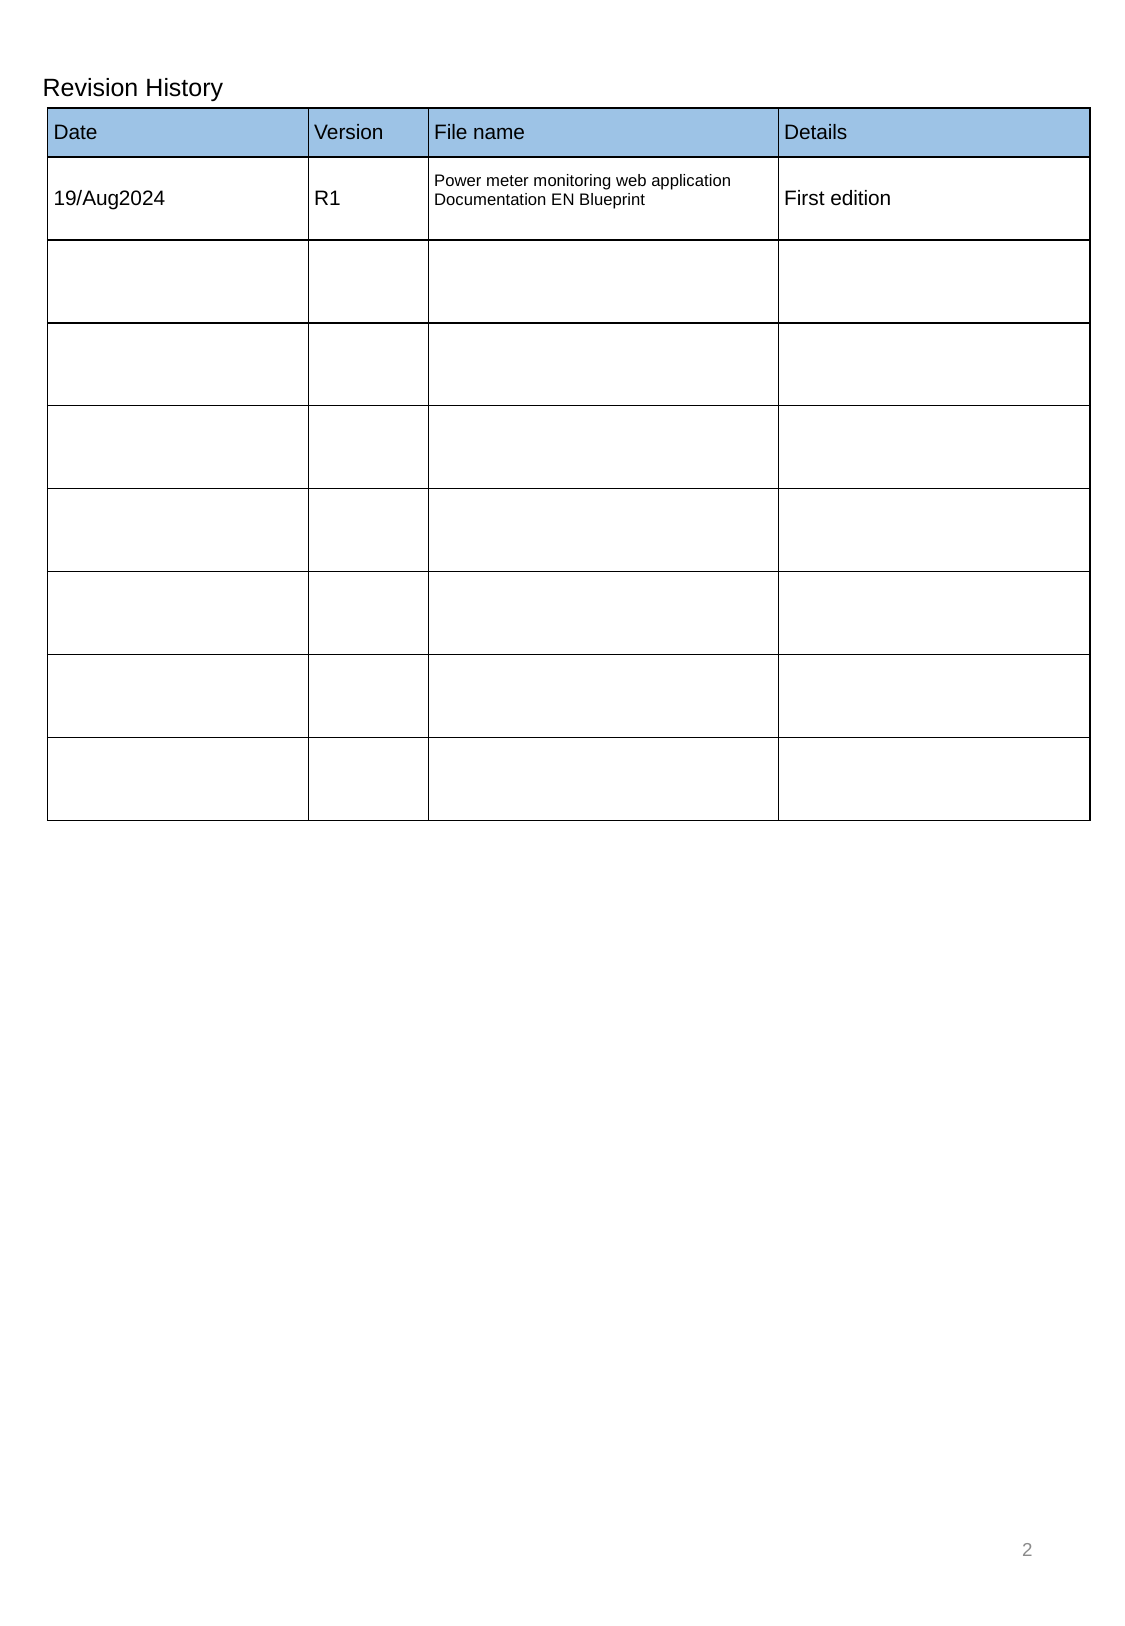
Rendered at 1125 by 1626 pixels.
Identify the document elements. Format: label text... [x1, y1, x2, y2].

table_cell [779, 241, 1089, 322]
table_cell [309, 324, 428, 405]
table_cell [309, 655, 428, 737]
text_box Revision History [18, 63, 253, 109]
table_cell [48, 241, 308, 322]
table_header Version [309, 109, 428, 156]
table_cell [309, 406, 428, 488]
table_cell [779, 406, 1089, 488]
table_cell [429, 241, 778, 322]
table_header File name [429, 109, 778, 156]
table_cell [429, 489, 778, 571]
table_cell [779, 655, 1089, 737]
table_cell [429, 324, 778, 405]
table_cell [48, 738, 308, 820]
table_cell [779, 572, 1089, 654]
table_cell [429, 655, 778, 737]
slide_number 2 [794, 1506, 1048, 1593]
table_cell [48, 406, 308, 488]
table_cell [779, 324, 1089, 405]
table_cell [309, 489, 428, 571]
table_cell [48, 655, 308, 737]
table_cell [48, 324, 308, 405]
table_cell [309, 241, 428, 322]
table_cell [429, 406, 778, 488]
table_cell [429, 572, 778, 654]
table_cell [309, 738, 428, 820]
table_cell First edition [779, 158, 1089, 239]
table_cell R1 [309, 158, 428, 239]
table_cell [48, 489, 308, 571]
table_cell [779, 738, 1089, 820]
table_cell [309, 572, 428, 654]
table_header Date [48, 109, 308, 156]
table_cell [779, 489, 1089, 571]
table_cell 19/Aug2024 [48, 158, 308, 239]
table_cell [48, 572, 308, 654]
table_cell [429, 738, 778, 820]
table_cell Power meter monitoring web application Documentation EN Blueprint [429, 158, 778, 239]
table_header Details [779, 109, 1089, 156]
